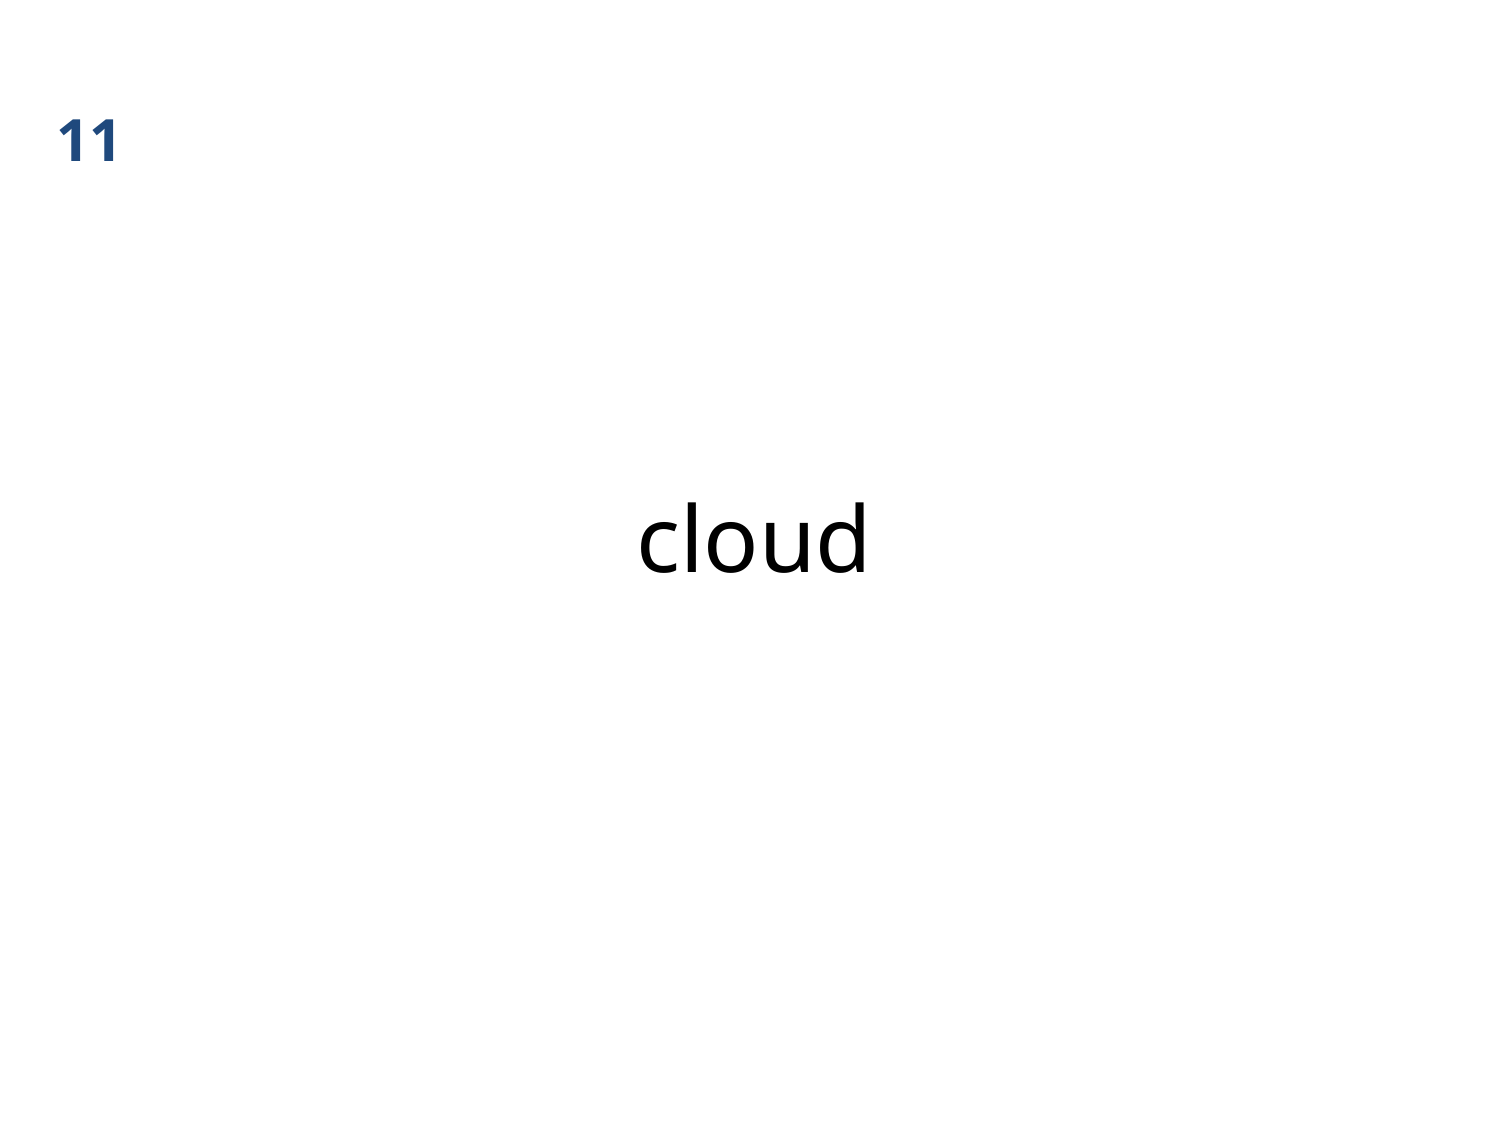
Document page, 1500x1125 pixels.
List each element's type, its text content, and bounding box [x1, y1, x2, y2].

text_box cloud [303, 473, 1206, 599]
text_box 11 [41, 95, 143, 180]
